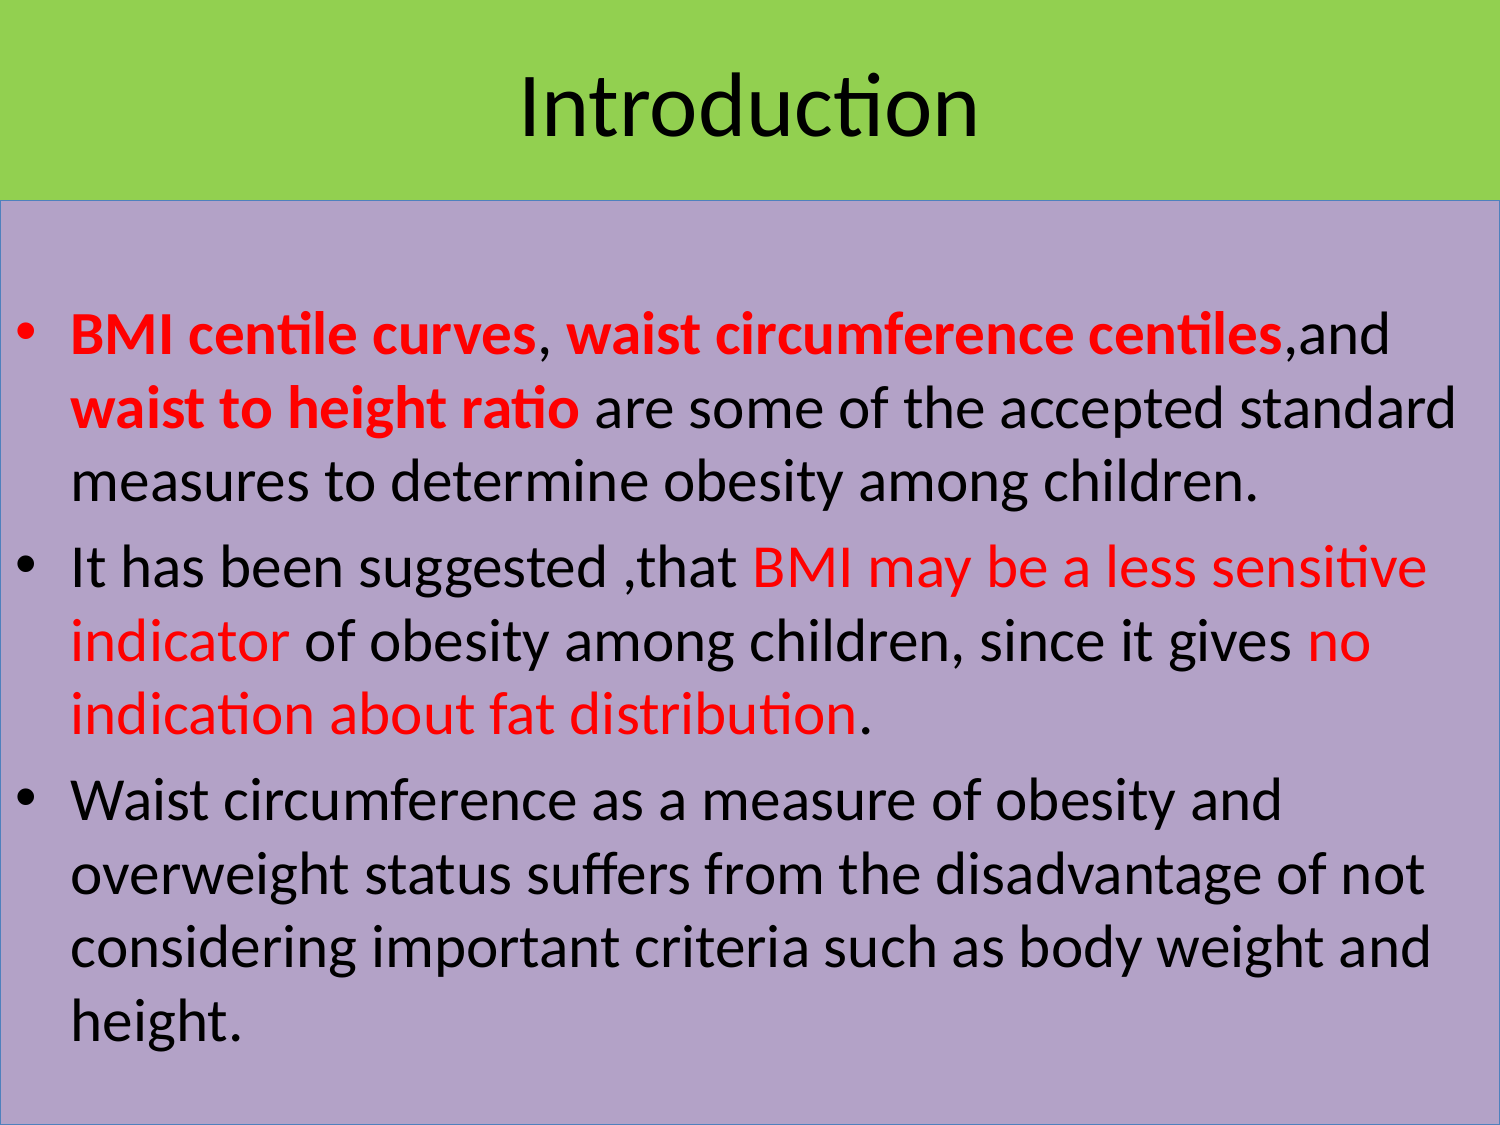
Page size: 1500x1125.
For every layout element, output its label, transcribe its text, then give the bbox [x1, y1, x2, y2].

title Introduction [0, 0, 1500, 200]
list BMI centile curves, waist circumference centiles,and waist to height ratio are some of the accepted standard measures to determine obesity among children. It has been suggested ,that BMI may be a less sensitive indicator of obesity among children, since it gives no indication about fat distribution. Waist circumference as a measure of obesity and overweight status suffers from the disadvantage of not considering important criteria such as body weight and height. [0, 200, 1500, 1125]
